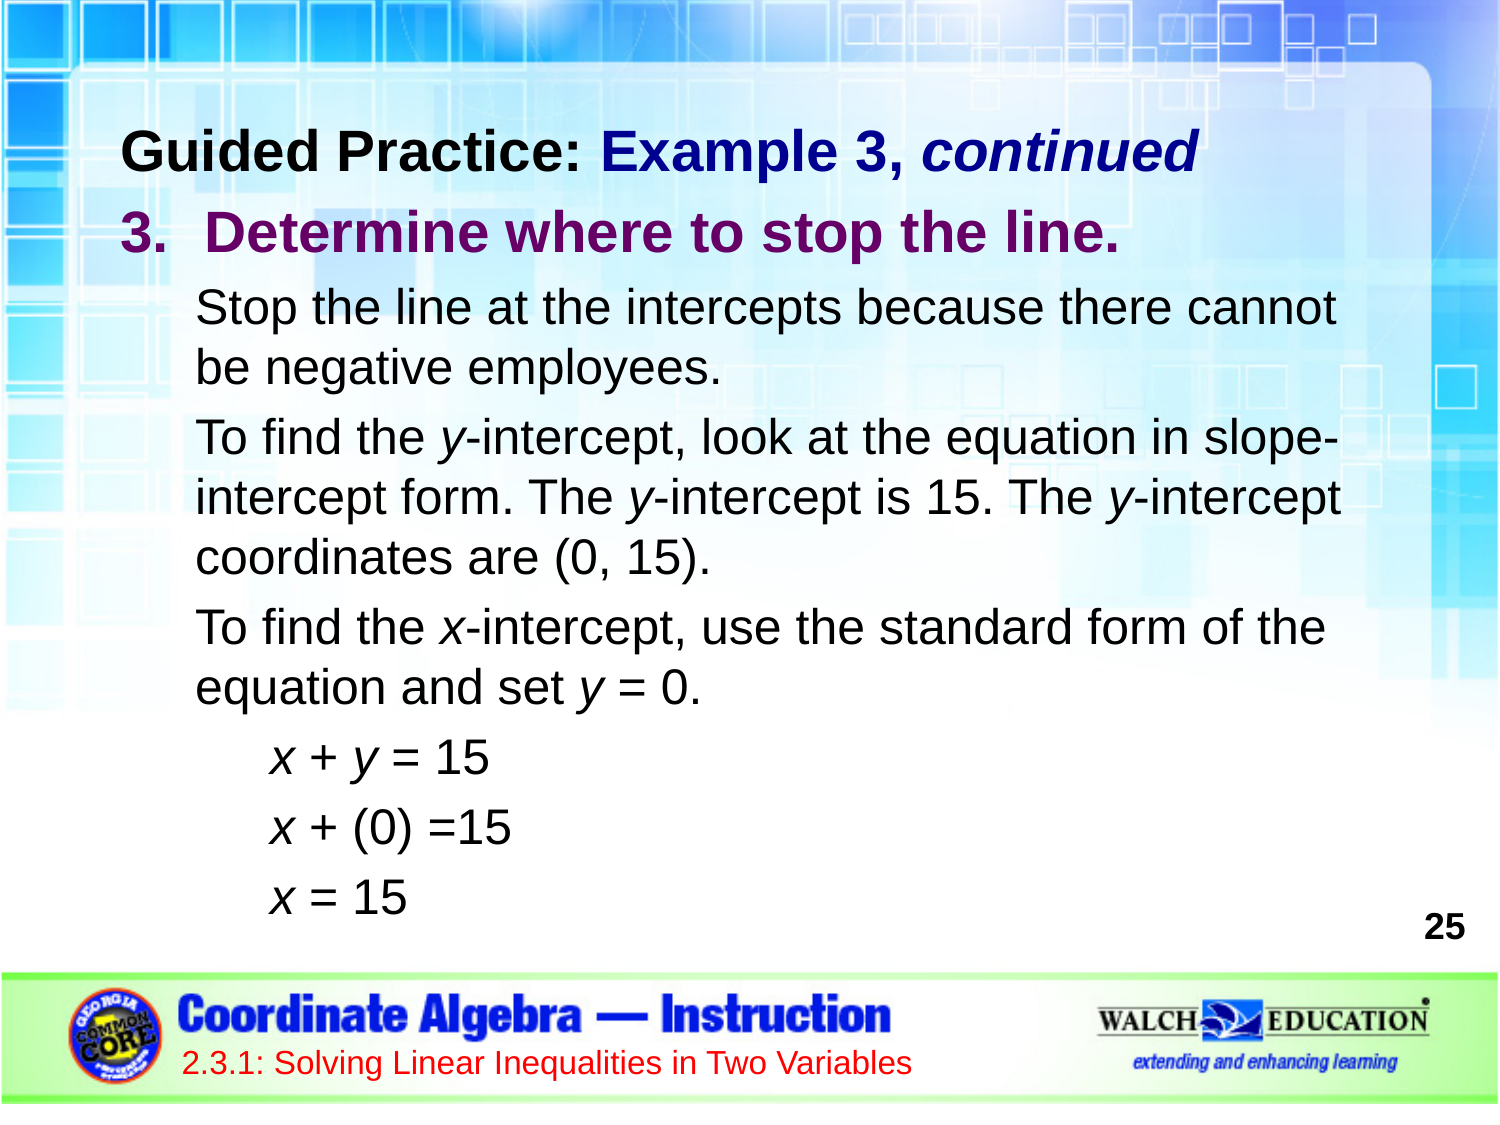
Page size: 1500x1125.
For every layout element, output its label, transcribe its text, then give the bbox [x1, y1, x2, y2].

picture [1, 0, 1500, 1104]
slide_number 25 [1361, 901, 1481, 949]
subtitle Guided Practice: Example 3, continued Determine where to stop the line. Stop the line at the intercepts because there cannot be negative employees. To find the y-intercept, look at the equation in slope-intercept form. The y-intercept is 15. The y-intercept coordinates are (0, 15). To find the x-intercept, use the standard form of the equation and set y = 0. x + y = 15 x + (0) =15 x = 15 [105, 105, 1394, 925]
list 2.3.1: Solving Linear Inequalities in Two Variables [166, 1033, 1074, 1078]
